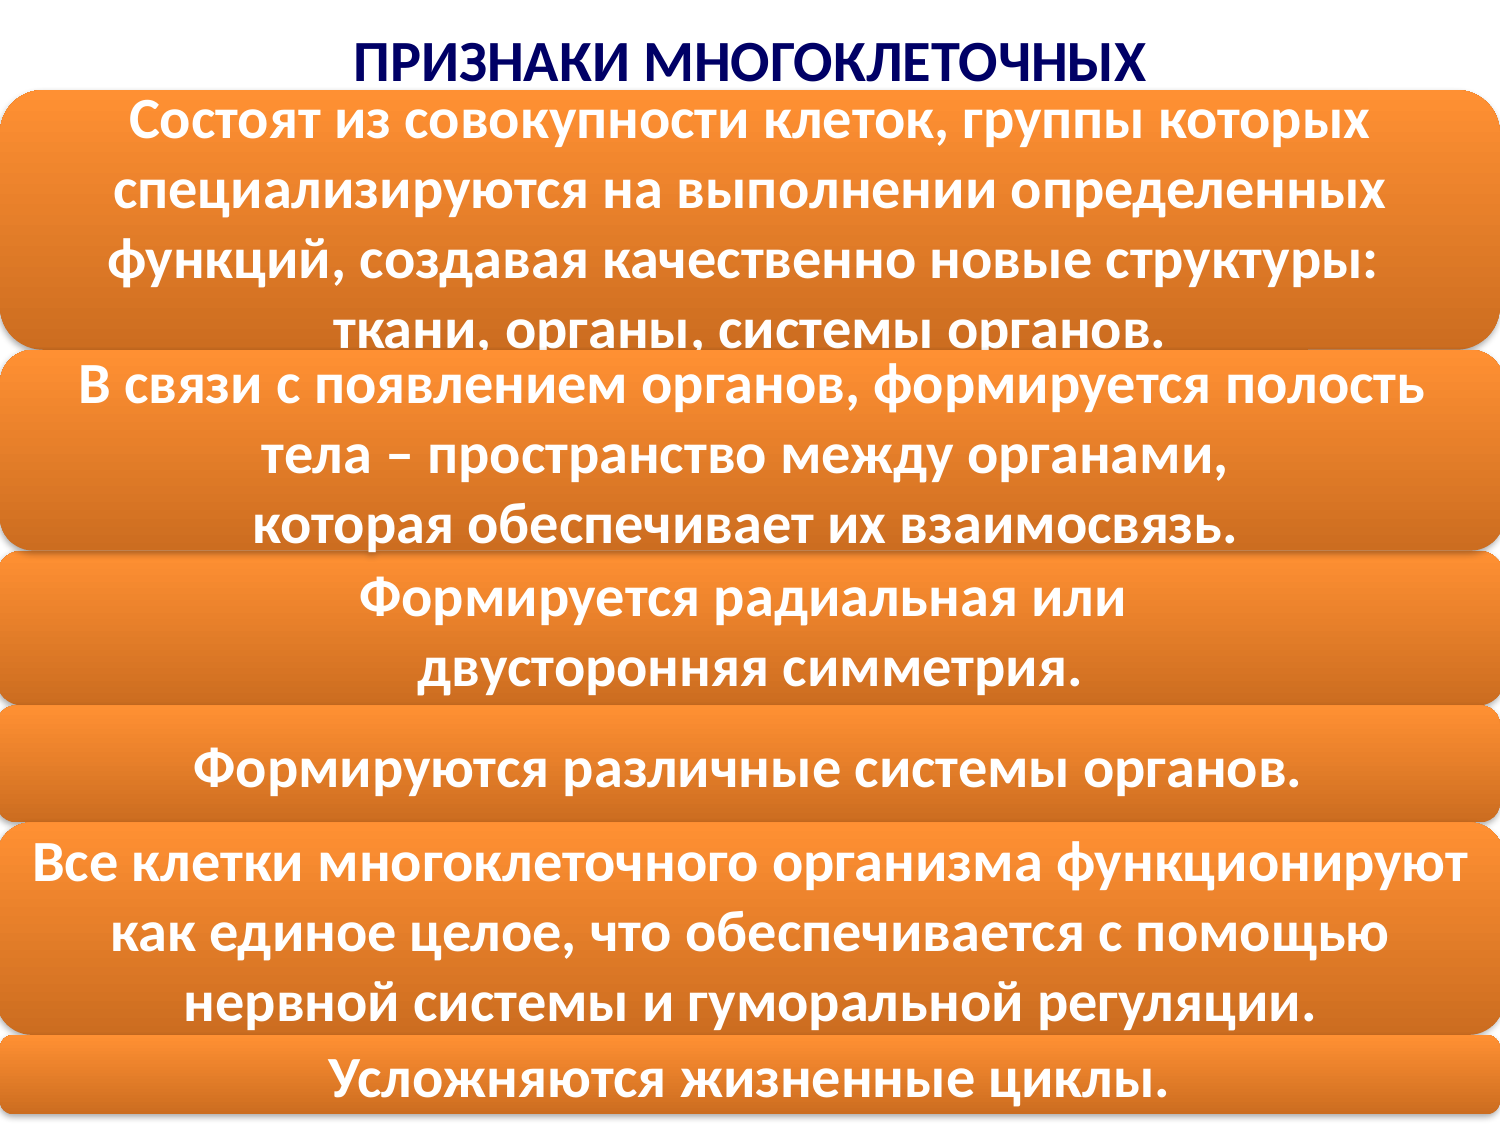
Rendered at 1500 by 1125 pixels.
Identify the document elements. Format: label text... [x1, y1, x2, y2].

text_box В связи с появлением органов, формируется полость тела – пространство между органами, которая обеспечивает их взаимосвязь. [0, 349, 1500, 551]
text_box Формируется радиальная или двусторонняя симметрия. [0, 553, 1500, 705]
text_box Все клетки многоклеточного организма функционируют как единое целое, что обеспечивается с помощью нервной системы и гуморальной регуляции. [0, 822, 1500, 1032]
text_box Усложняются жизненные циклы. [0, 1034, 1500, 1115]
text_box Состоят из совокупности клеток, группы которых специализируются на выполнении определенных функций, создавая качественно новые структуры: ткани, органы, системы органов. [0, 89, 1500, 348]
text_box ПРИЗНАКИ МНОГОКЛЕТОЧНЫХ [0, 16, 1500, 113]
text_box Формируются различные системы органов. [0, 705, 1500, 823]
